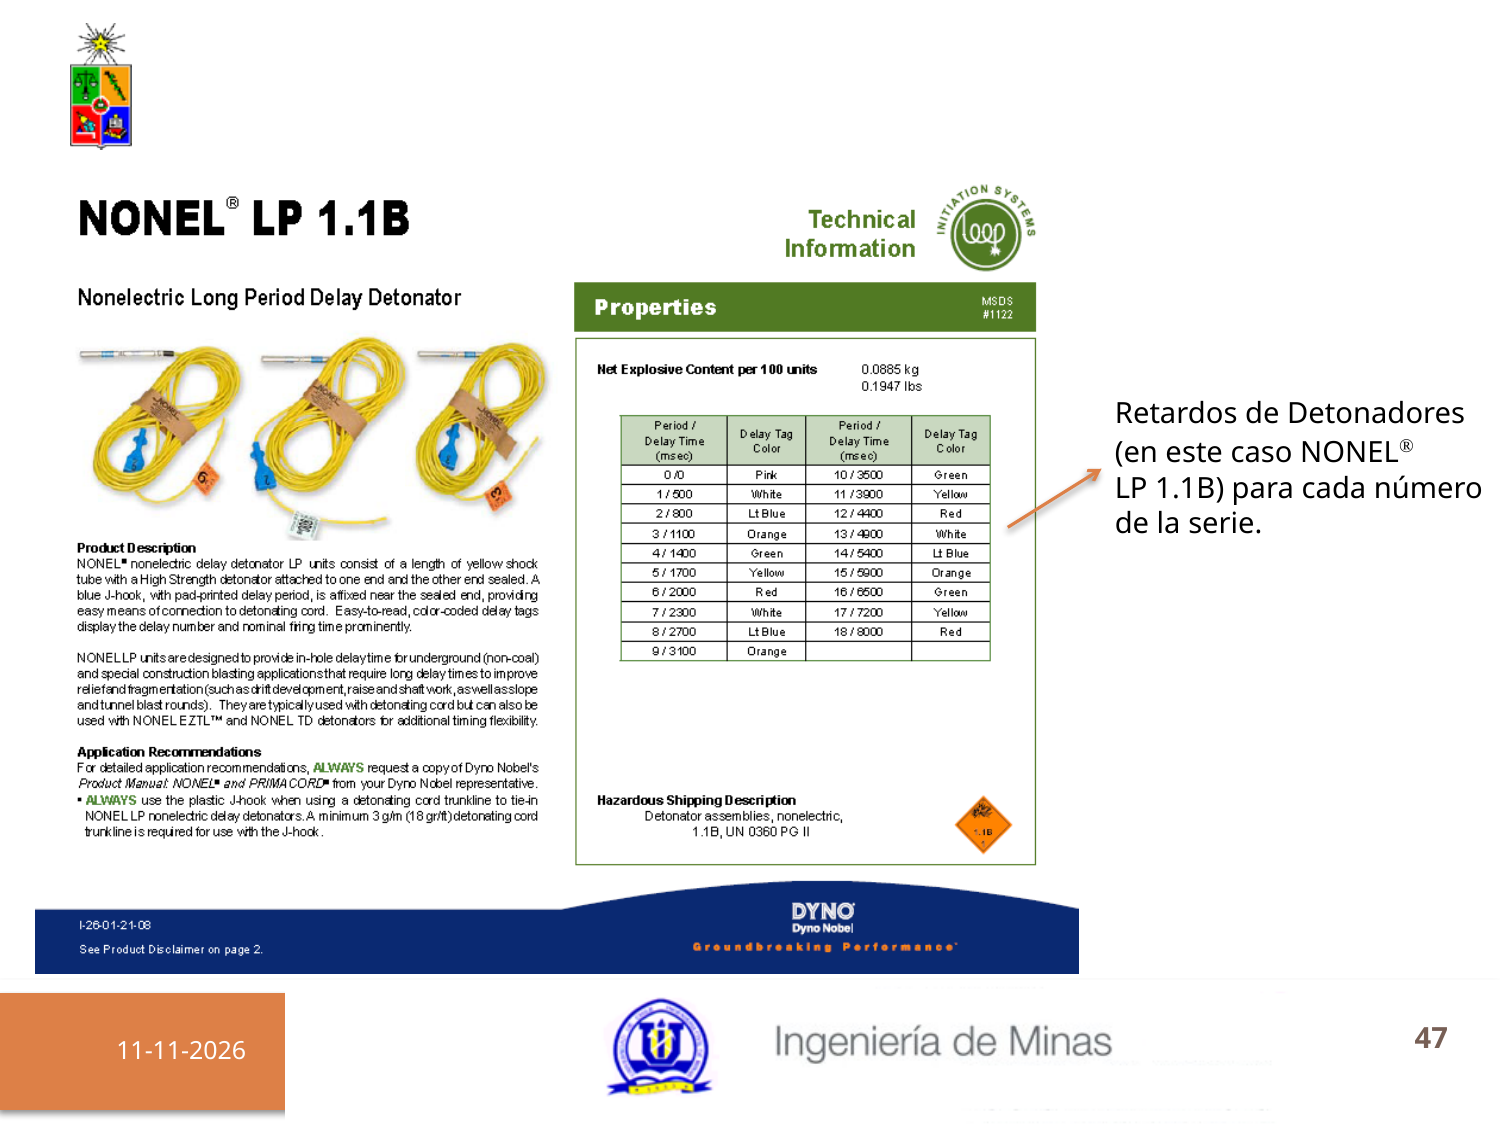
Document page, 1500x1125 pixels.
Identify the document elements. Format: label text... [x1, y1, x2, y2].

picture [34, 152, 1079, 975]
text_box Retardos de Detonadores (en este caso NONEL LP 1.1B) para cada número de la serie. [1099, 386, 1500, 547]
picture [69, 23, 132, 151]
picture [285, 980, 1500, 1125]
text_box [1007, 468, 1102, 528]
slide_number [12, 995, 279, 1108]
